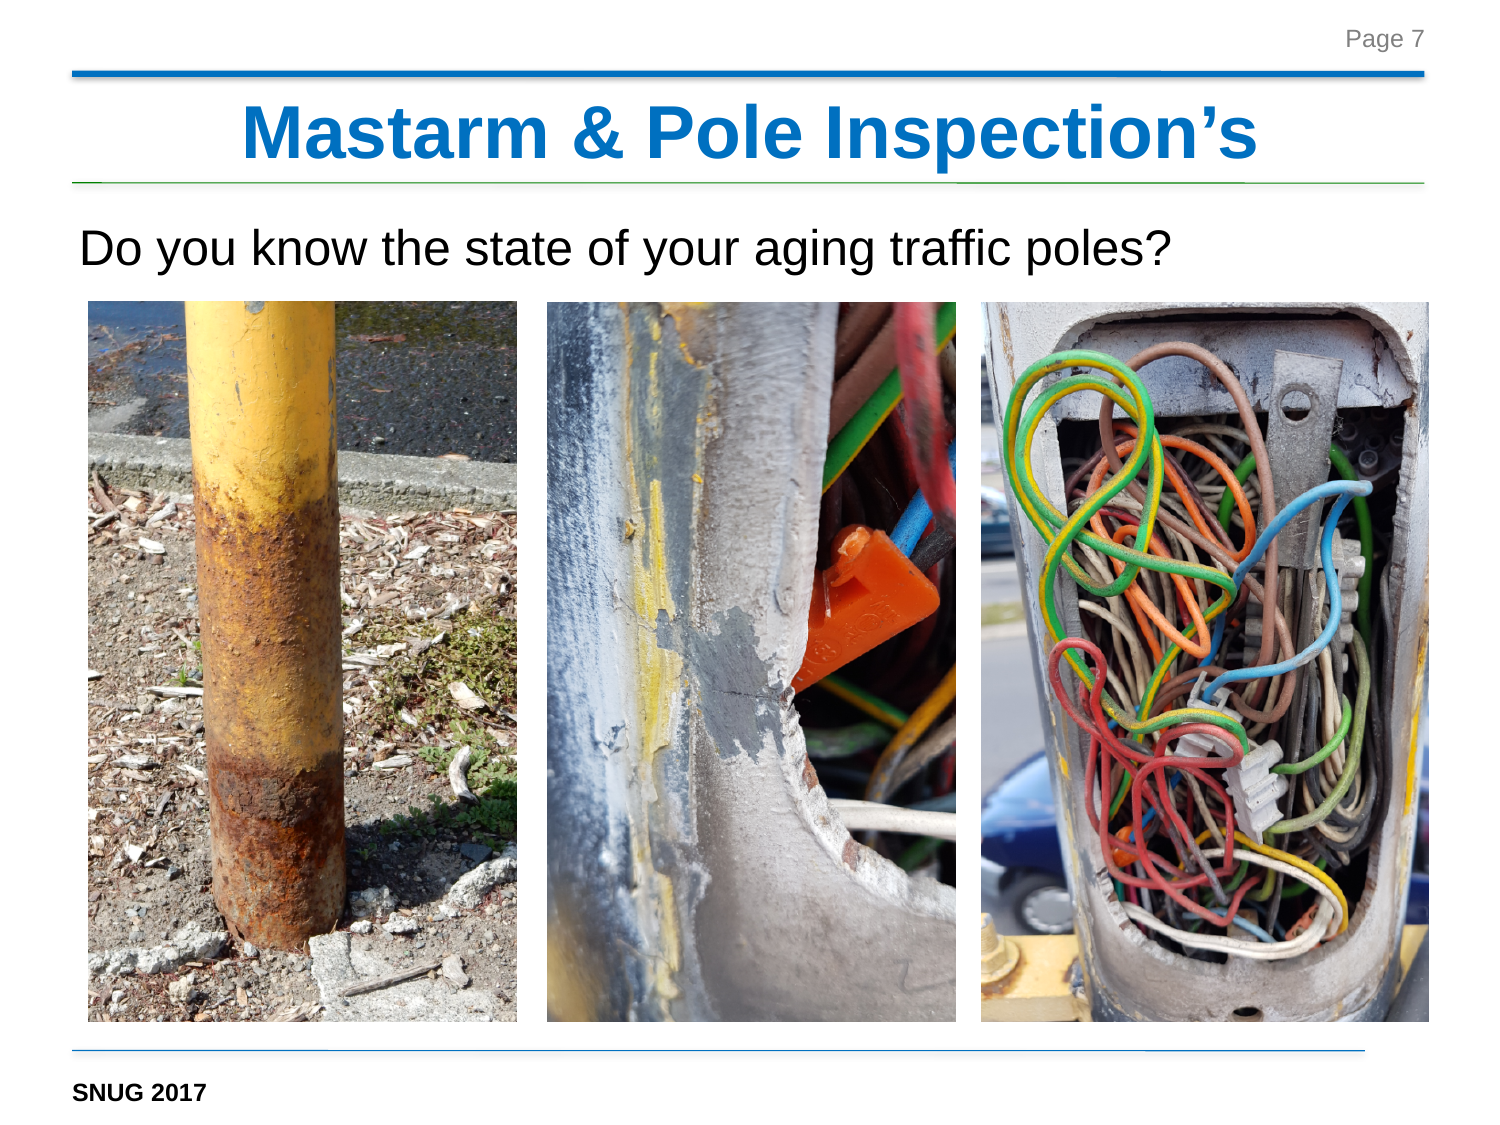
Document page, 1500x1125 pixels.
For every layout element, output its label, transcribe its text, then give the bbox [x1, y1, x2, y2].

picture [980, 302, 1430, 1023]
picture [547, 302, 956, 1023]
list Do you know the state of your aging traffic poles? [63, 208, 1439, 291]
title Mastarm & Pole Inspection’s [76, 85, 1425, 173]
picture [88, 301, 517, 1023]
